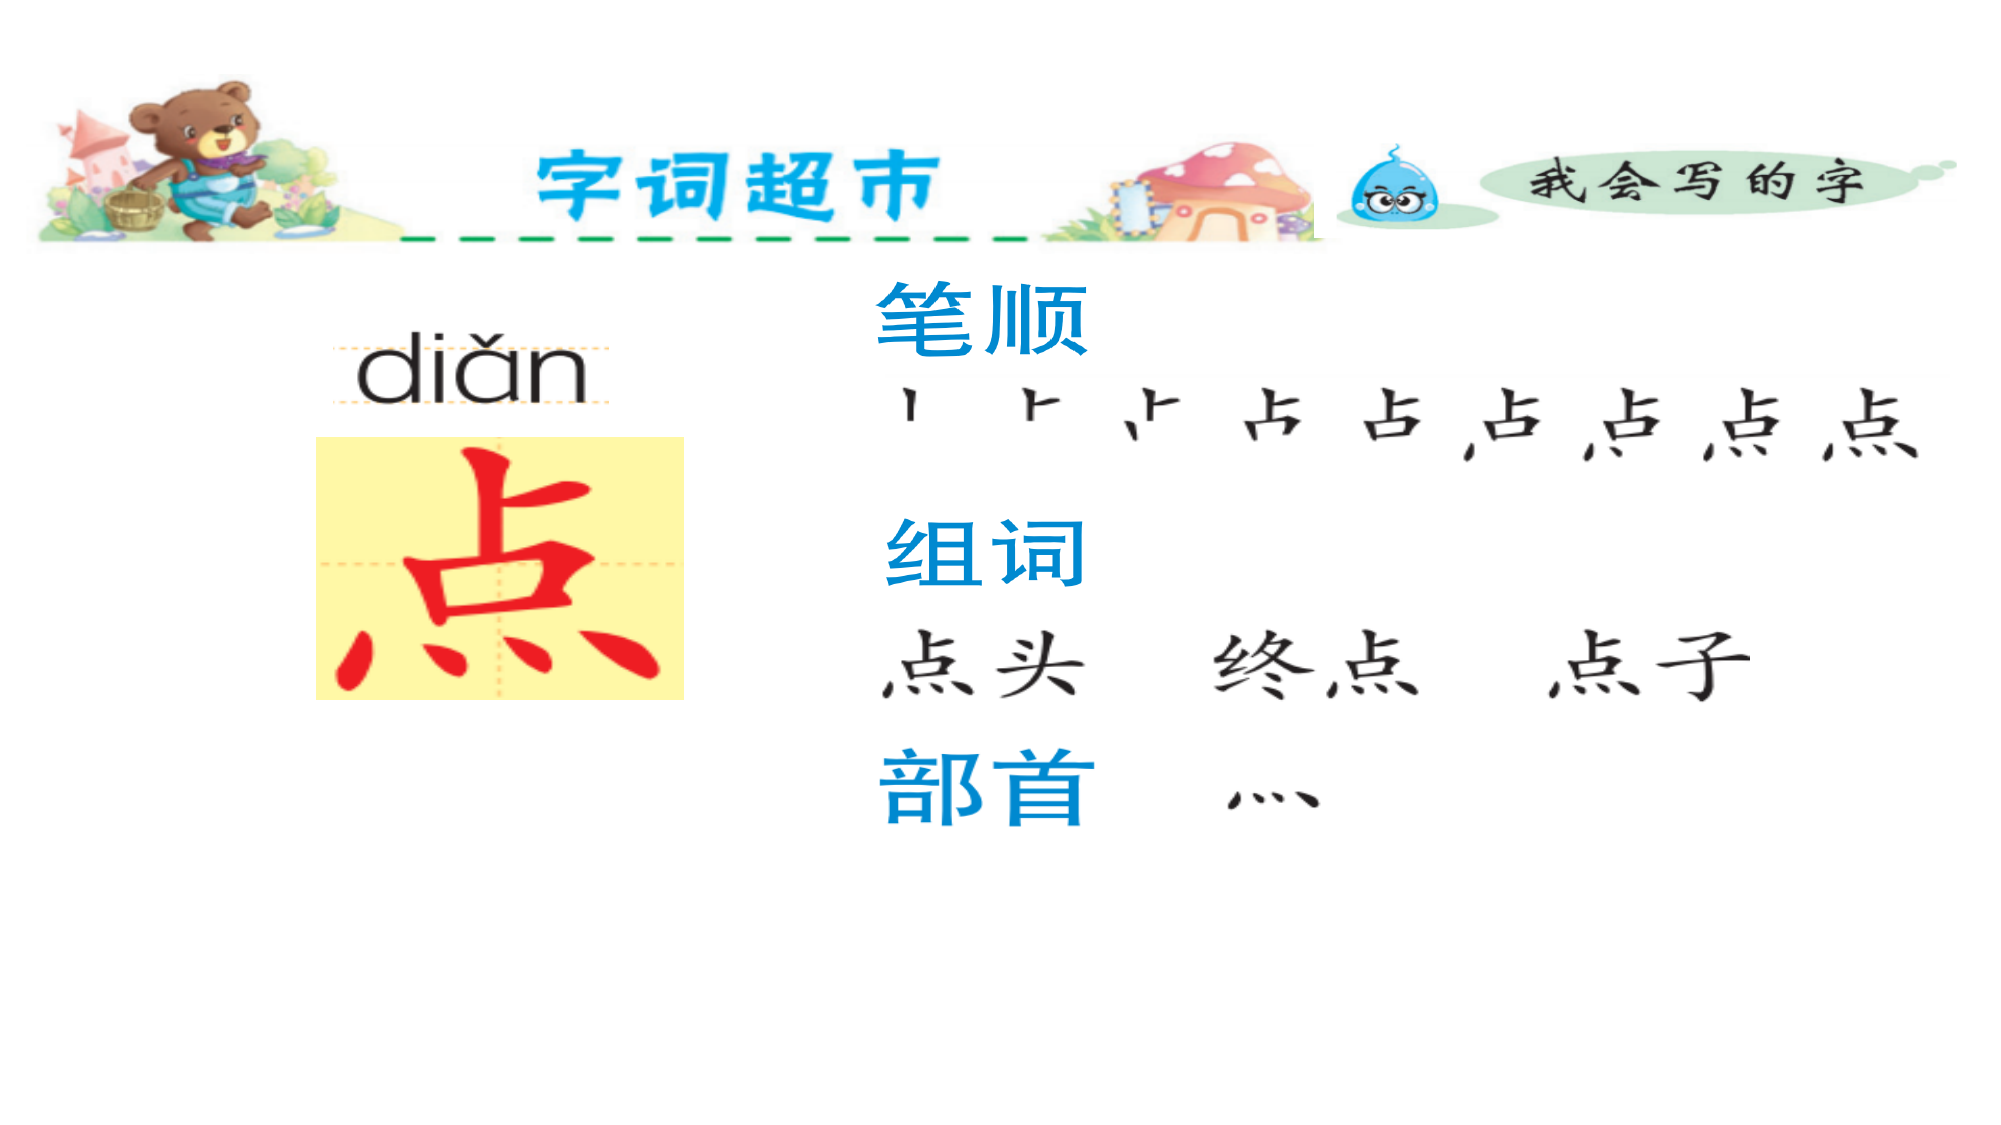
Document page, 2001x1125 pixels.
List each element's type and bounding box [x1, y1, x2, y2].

picture [866, 274, 1121, 368]
picture [885, 374, 1950, 475]
picture [866, 737, 1100, 835]
picture [0, 74, 2000, 268]
picture [1189, 762, 1350, 825]
picture [874, 612, 1751, 711]
picture [316, 437, 684, 700]
picture [333, 312, 609, 425]
picture [883, 512, 1100, 593]
